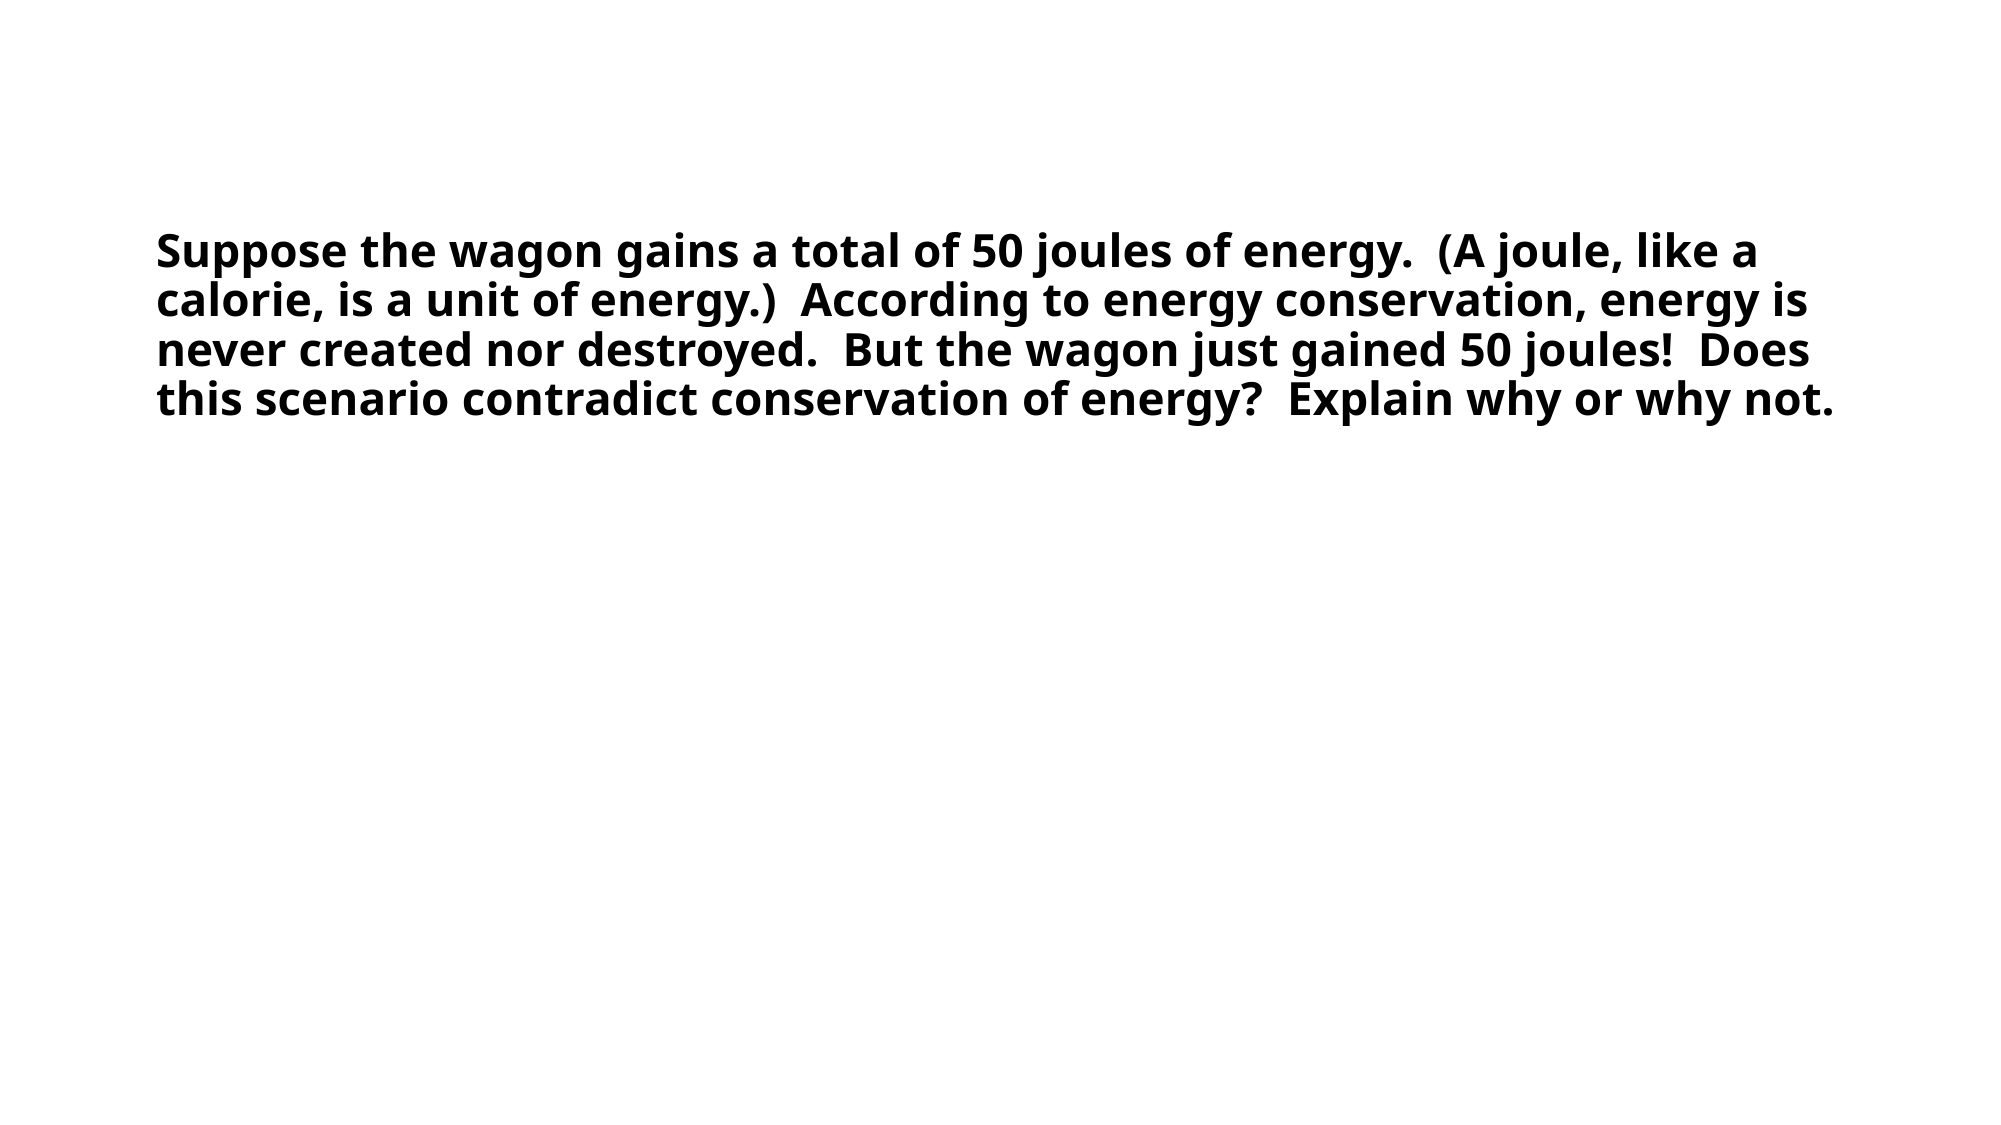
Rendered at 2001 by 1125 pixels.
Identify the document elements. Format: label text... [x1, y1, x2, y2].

title Suppose the wagon gains a total of 50 joules of energy. (A joule, like a calorie, is a unit of energy.) According to energy conservation, energy is never created nor destroyed. But the wagon just gained 50 joules! Does this scenario contradict conservation of energy? Explain why or why not. [141, 217, 1866, 436]
